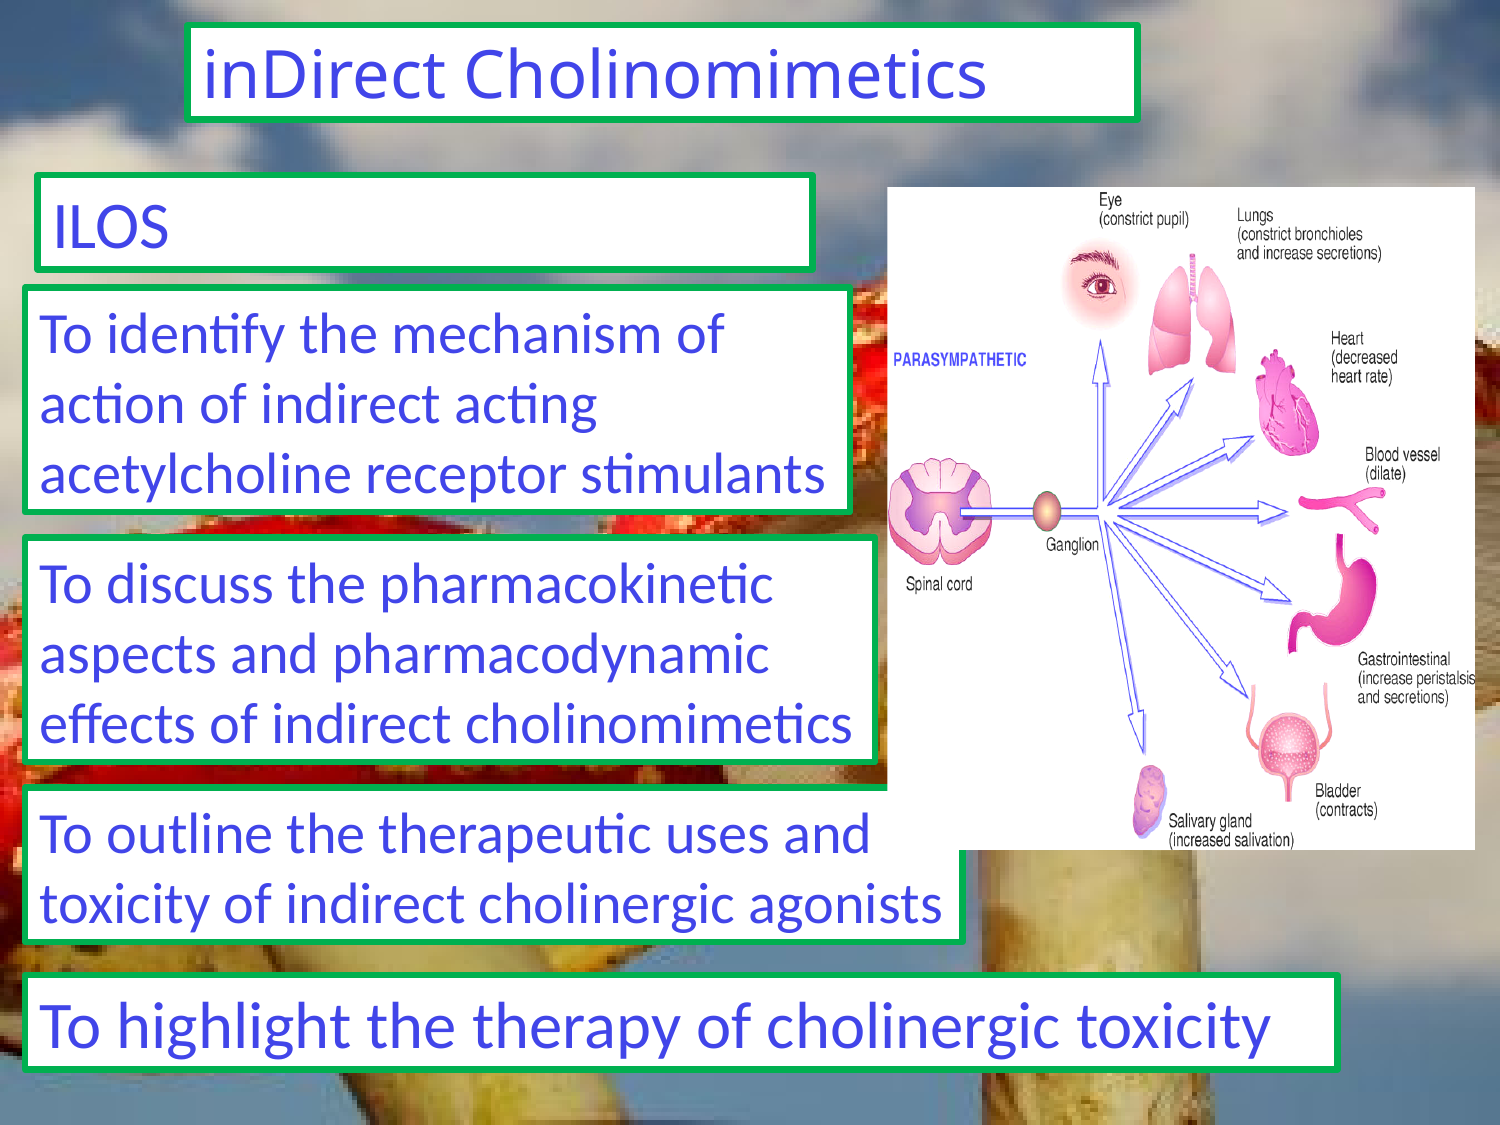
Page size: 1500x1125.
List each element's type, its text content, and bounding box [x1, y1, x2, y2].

text_box To outline the therapeutic uses and toxicity of indirect cholinergic agonists [24, 787, 963, 943]
text_box To highlight the therapy of cholinergic toxicity [24, 974, 1338, 1070]
text_box inDirect Cholinomimetics [187, 24, 1138, 120]
text_box To discuss the pharmacokinetic aspects and pharmacodynamic effects of indirect cholinomimetics [24, 537, 875, 763]
text_box ILOS [37, 174, 813, 270]
text_box To identify the mechanism of action of indirect acting acetylcholine receptor stimulants [24, 287, 850, 513]
picture [0, 0, 1500, 1125]
